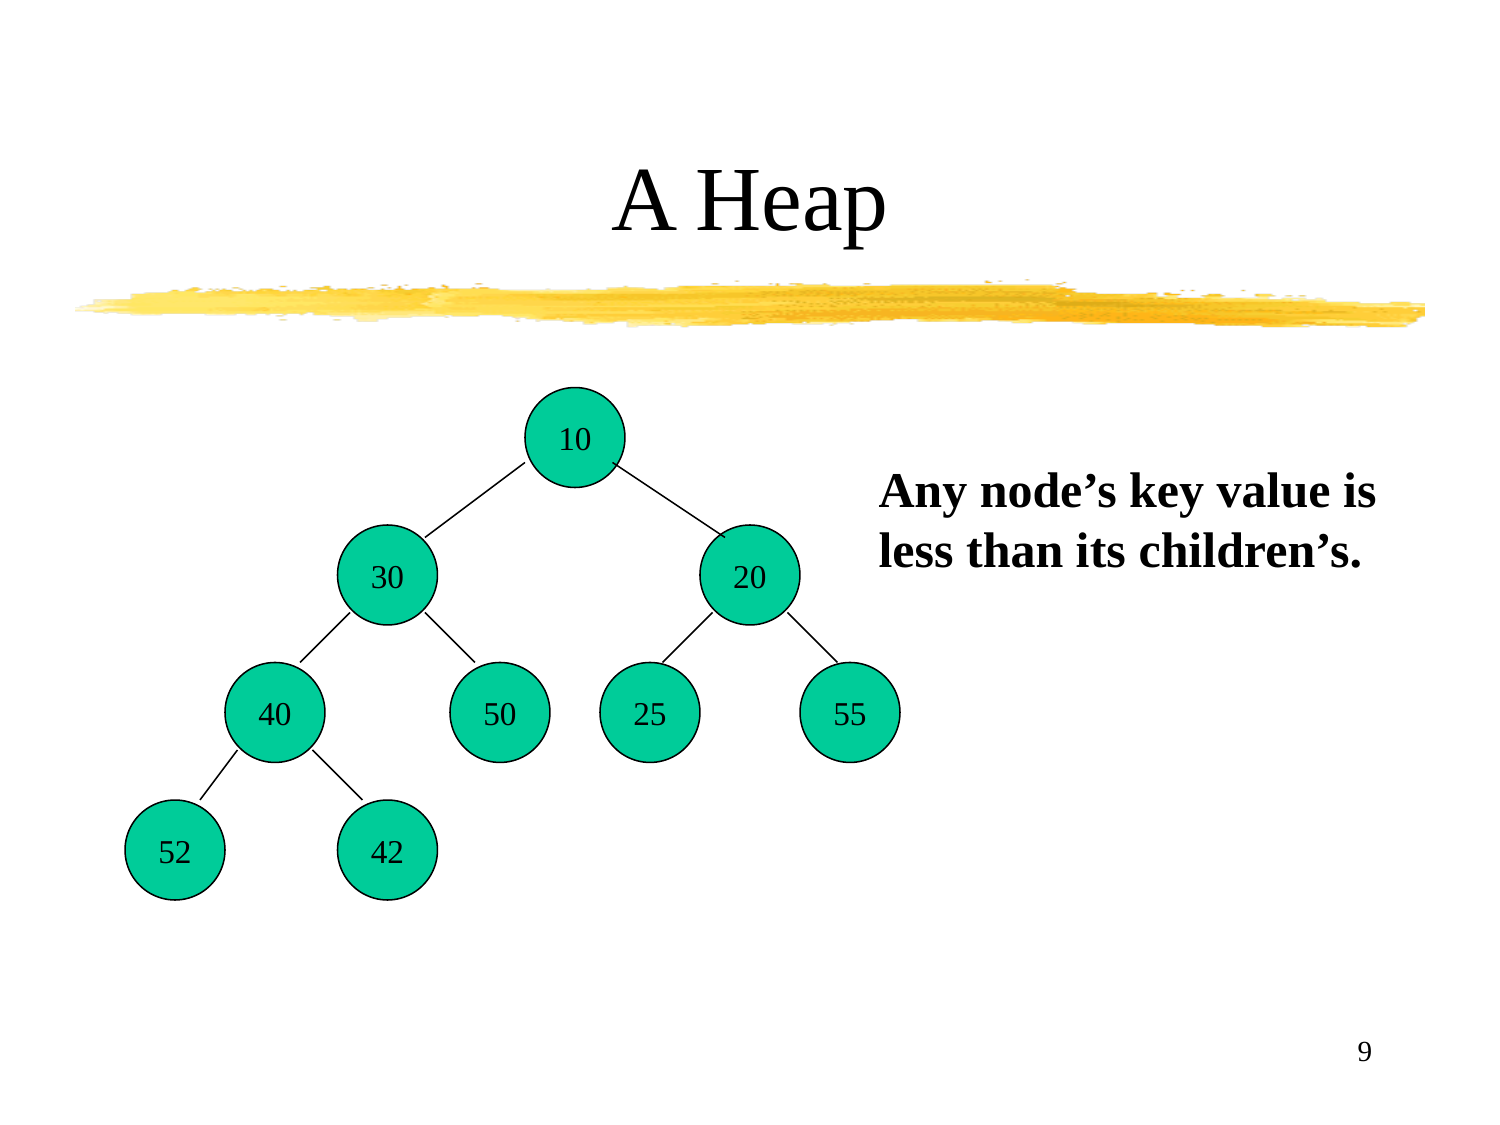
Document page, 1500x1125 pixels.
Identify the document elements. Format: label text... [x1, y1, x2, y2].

title A Heap [112, 99, 1388, 288]
slide_number 9 [1074, 1024, 1388, 1101]
picture [75, 274, 1425, 338]
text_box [124, 387, 901, 901]
text_box Any node’s key value is less than its children’s. [904, 449, 1392, 585]
